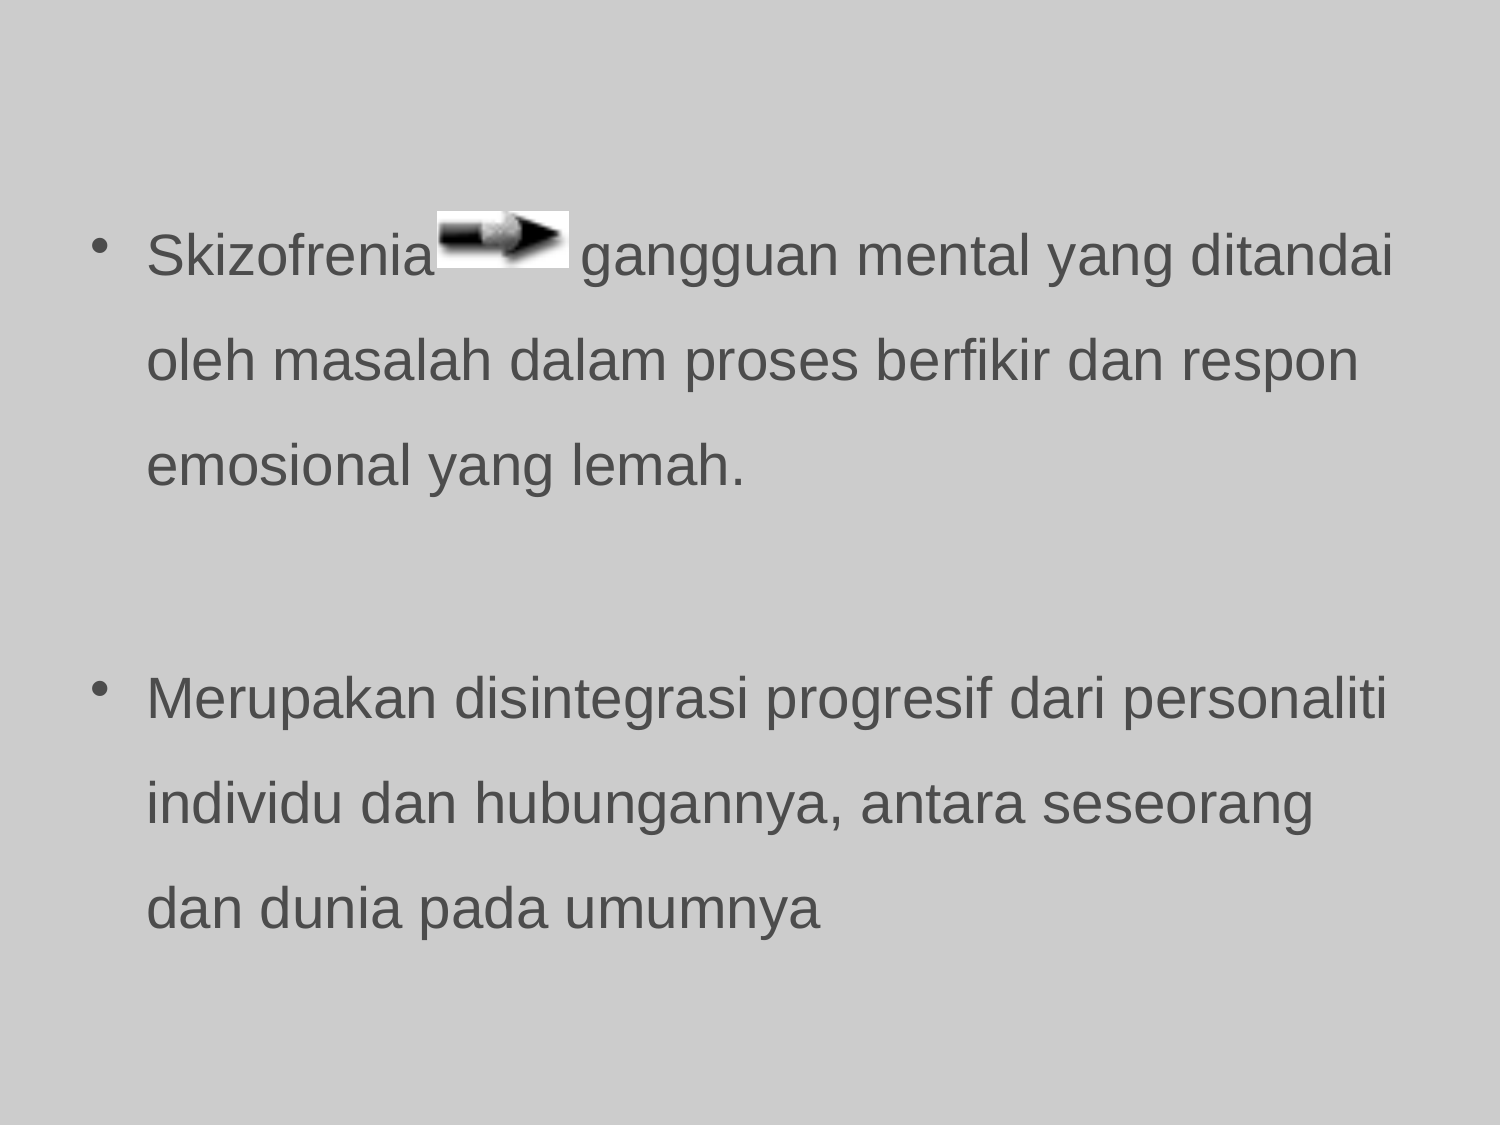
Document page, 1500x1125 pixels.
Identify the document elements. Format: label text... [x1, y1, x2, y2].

picture [437, 211, 569, 268]
list Skizofrenia gangguan mental yang ditandai oleh masalah dalam proses berfikir dan respon emosional yang lemah. Merupakan disintegrasi progresif dari personaliti individu dan hubungannya, antara seseorang dan dunia pada umumnya [74, 174, 1426, 963]
